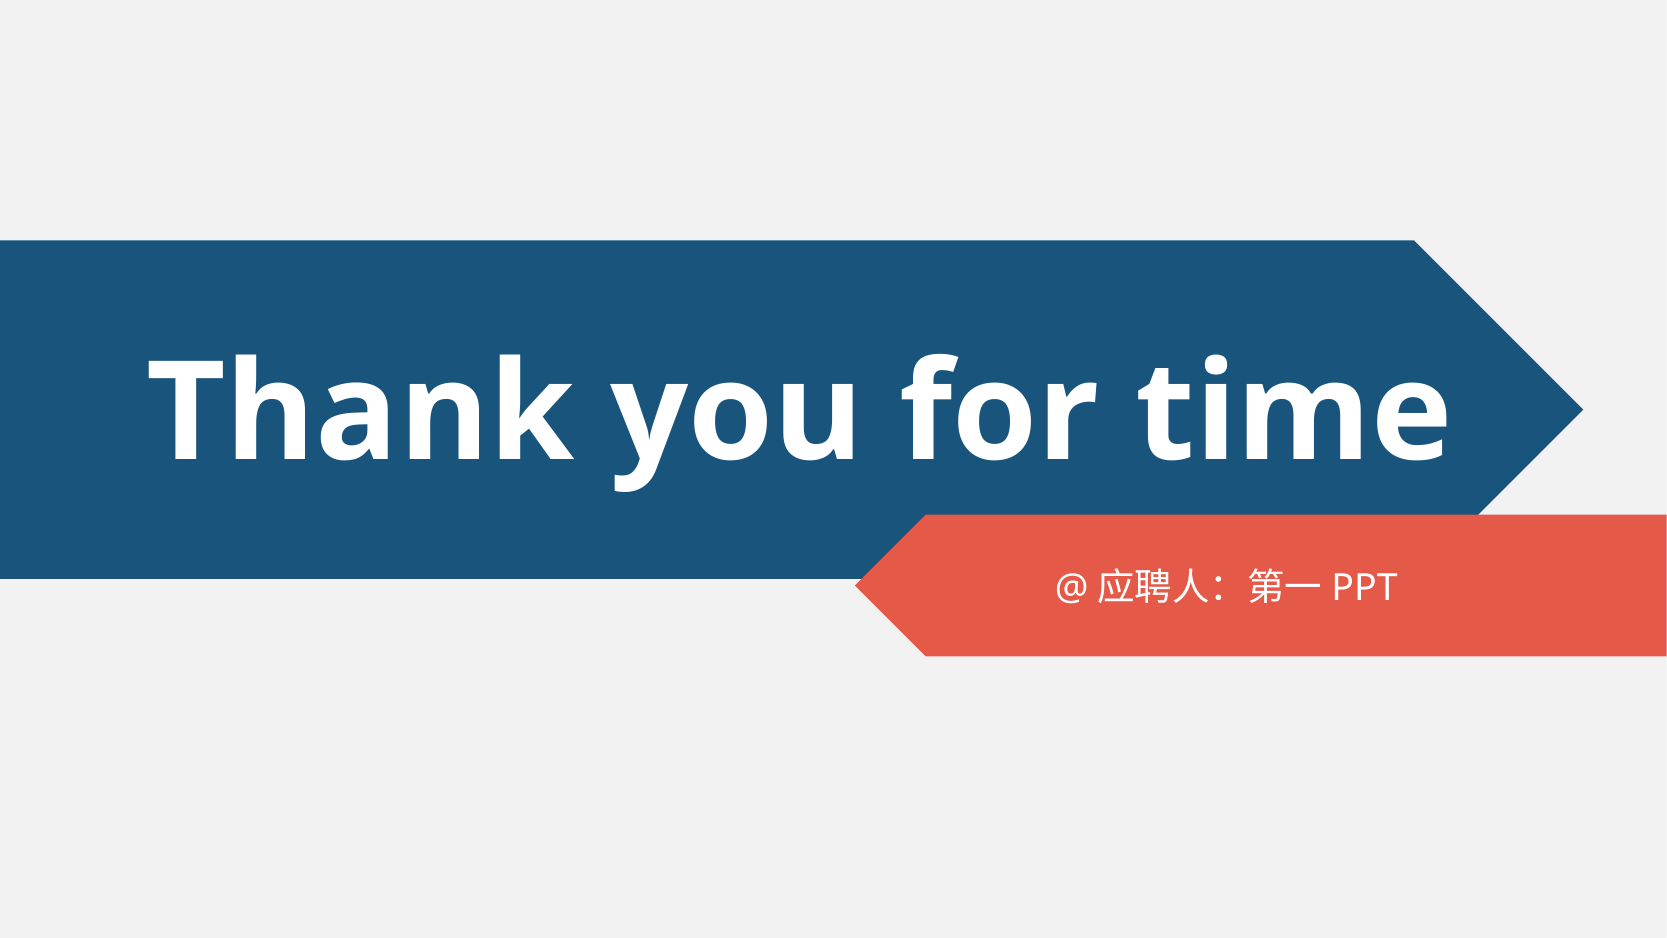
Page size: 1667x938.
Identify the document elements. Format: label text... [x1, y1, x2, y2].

text_box @应聘人：第一PPT [1040, 555, 1413, 616]
text_box [0, 238, 1586, 581]
text_box Thank you for time [131, 315, 1470, 495]
text_box [852, 512, 1667, 659]
